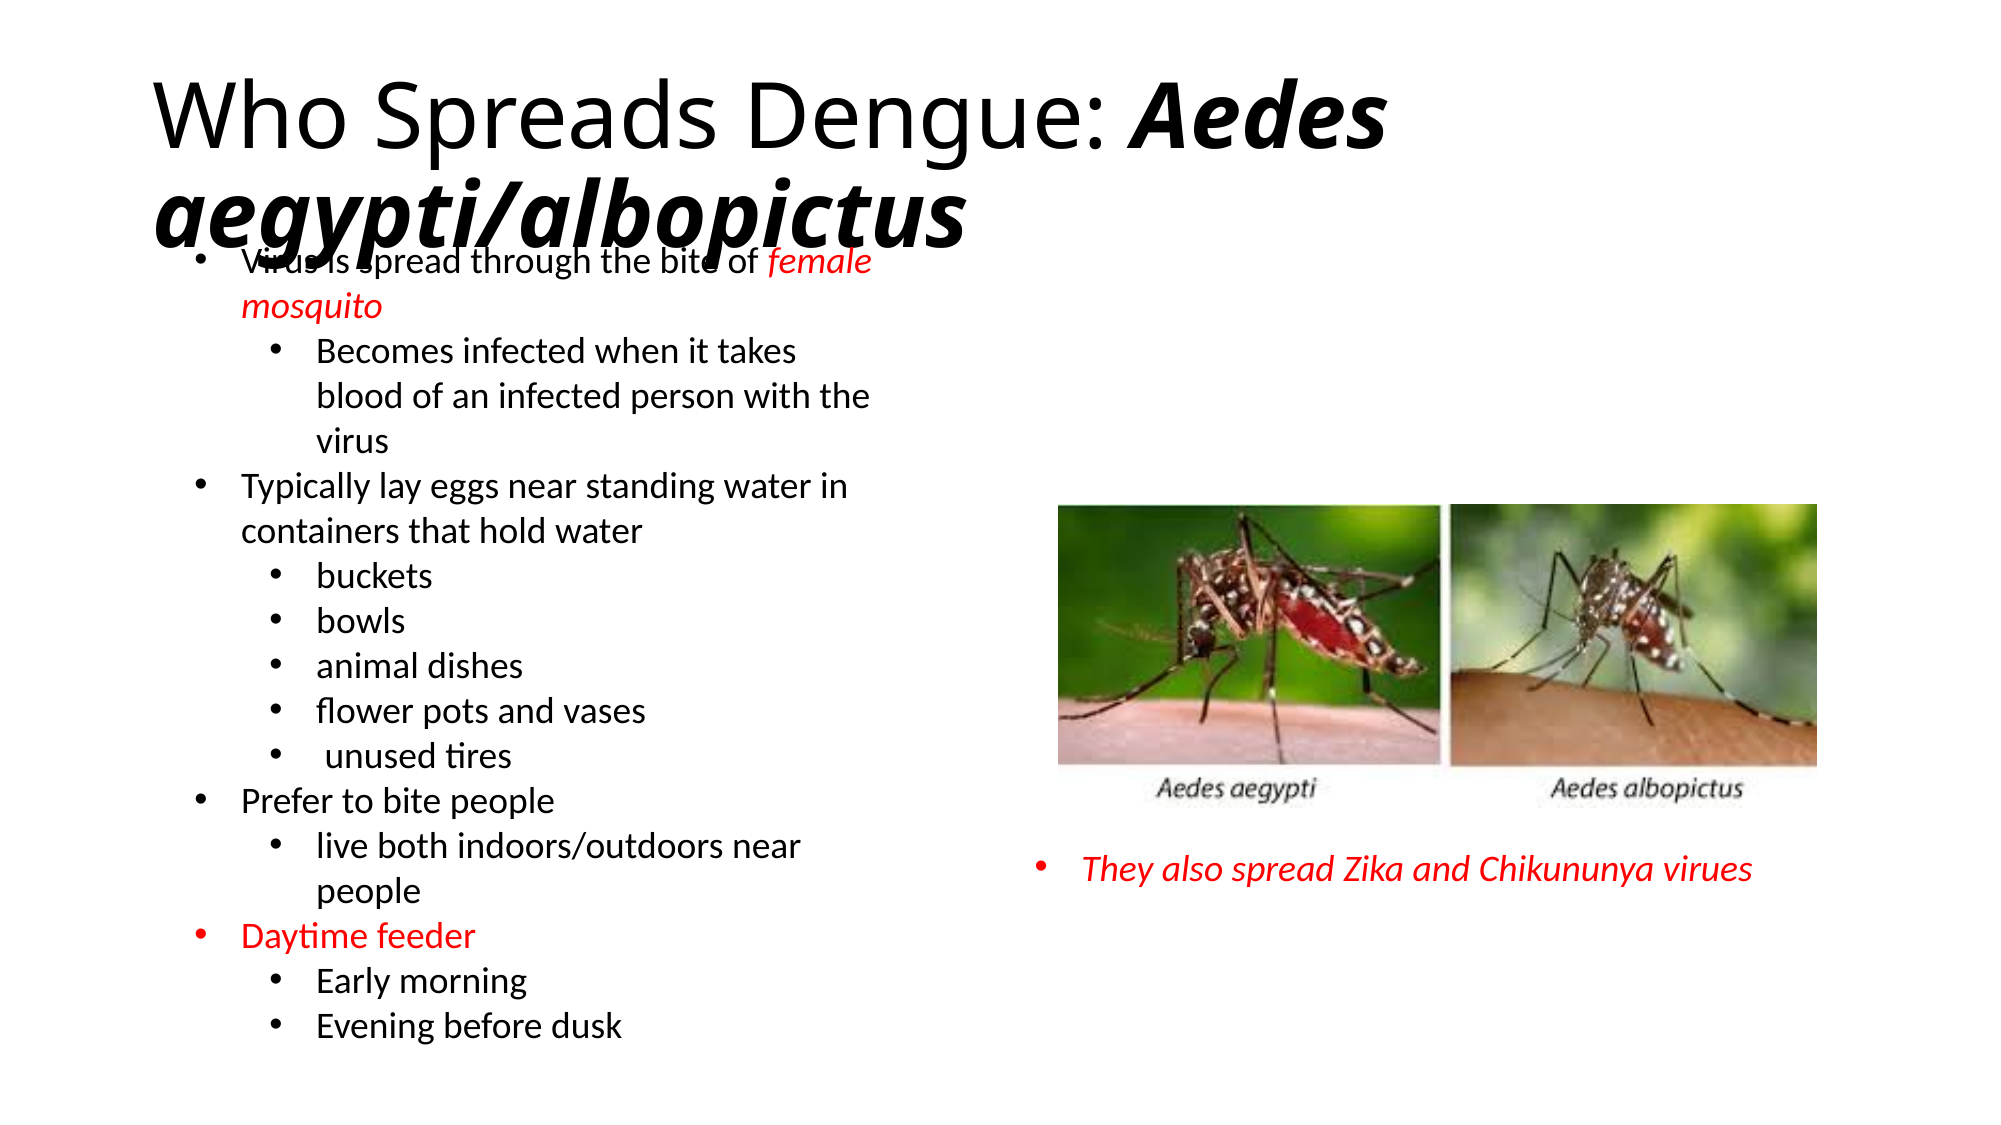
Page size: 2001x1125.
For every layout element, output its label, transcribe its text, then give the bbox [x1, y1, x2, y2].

text_box They also spread Zika and Chikununya virues [1019, 836, 1884, 896]
title Who Spreads Dengue: Aedes aegypti/albopictus [137, 59, 1863, 278]
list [1058, 504, 1817, 809]
text_box Virus is spread through the bite of female mosquito Becomes infected when it takes blood of an infected person with the virus Typically lay eggs near standing water in containers that hold water buckets bowls animal dishes flower pots and vases unused tires Prefer to bite people live both indoors/outdoors near people Daytime feeder Early morning Evening before dusk [179, 228, 905, 1054]
